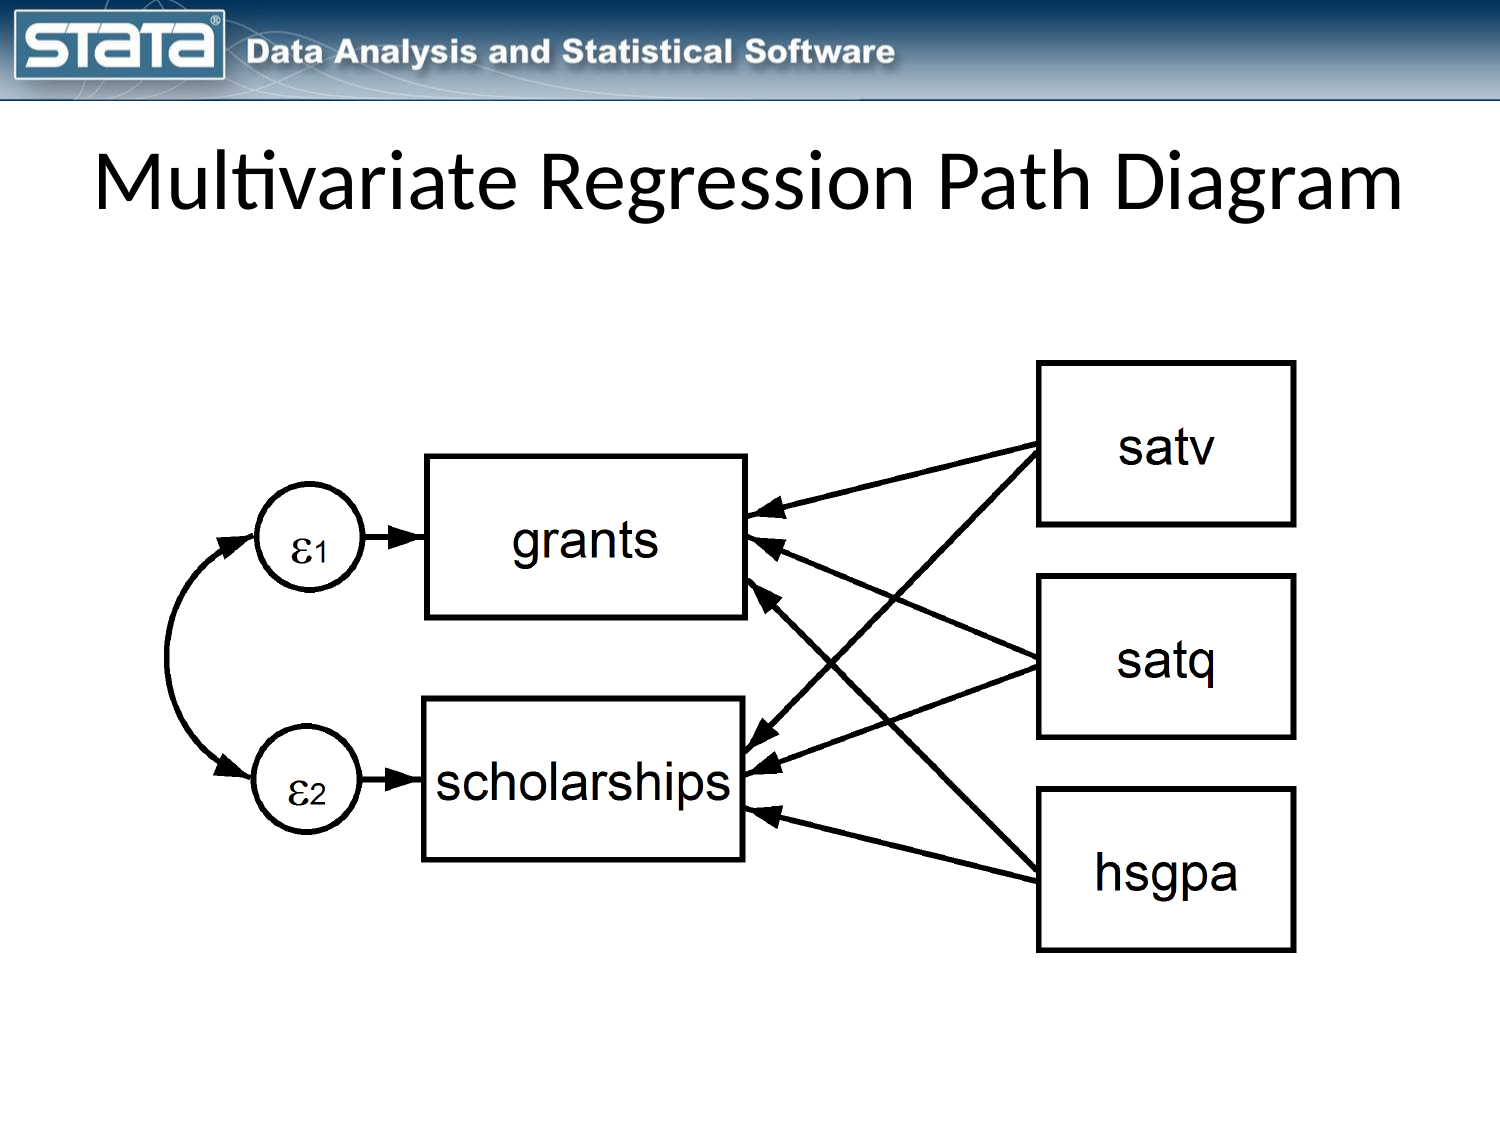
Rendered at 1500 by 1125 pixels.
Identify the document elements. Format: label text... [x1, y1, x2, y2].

title Multivariate Regression Path Diagram [75, 112, 1425, 238]
picture [0, 0, 1500, 101]
picture [137, 337, 1326, 979]
